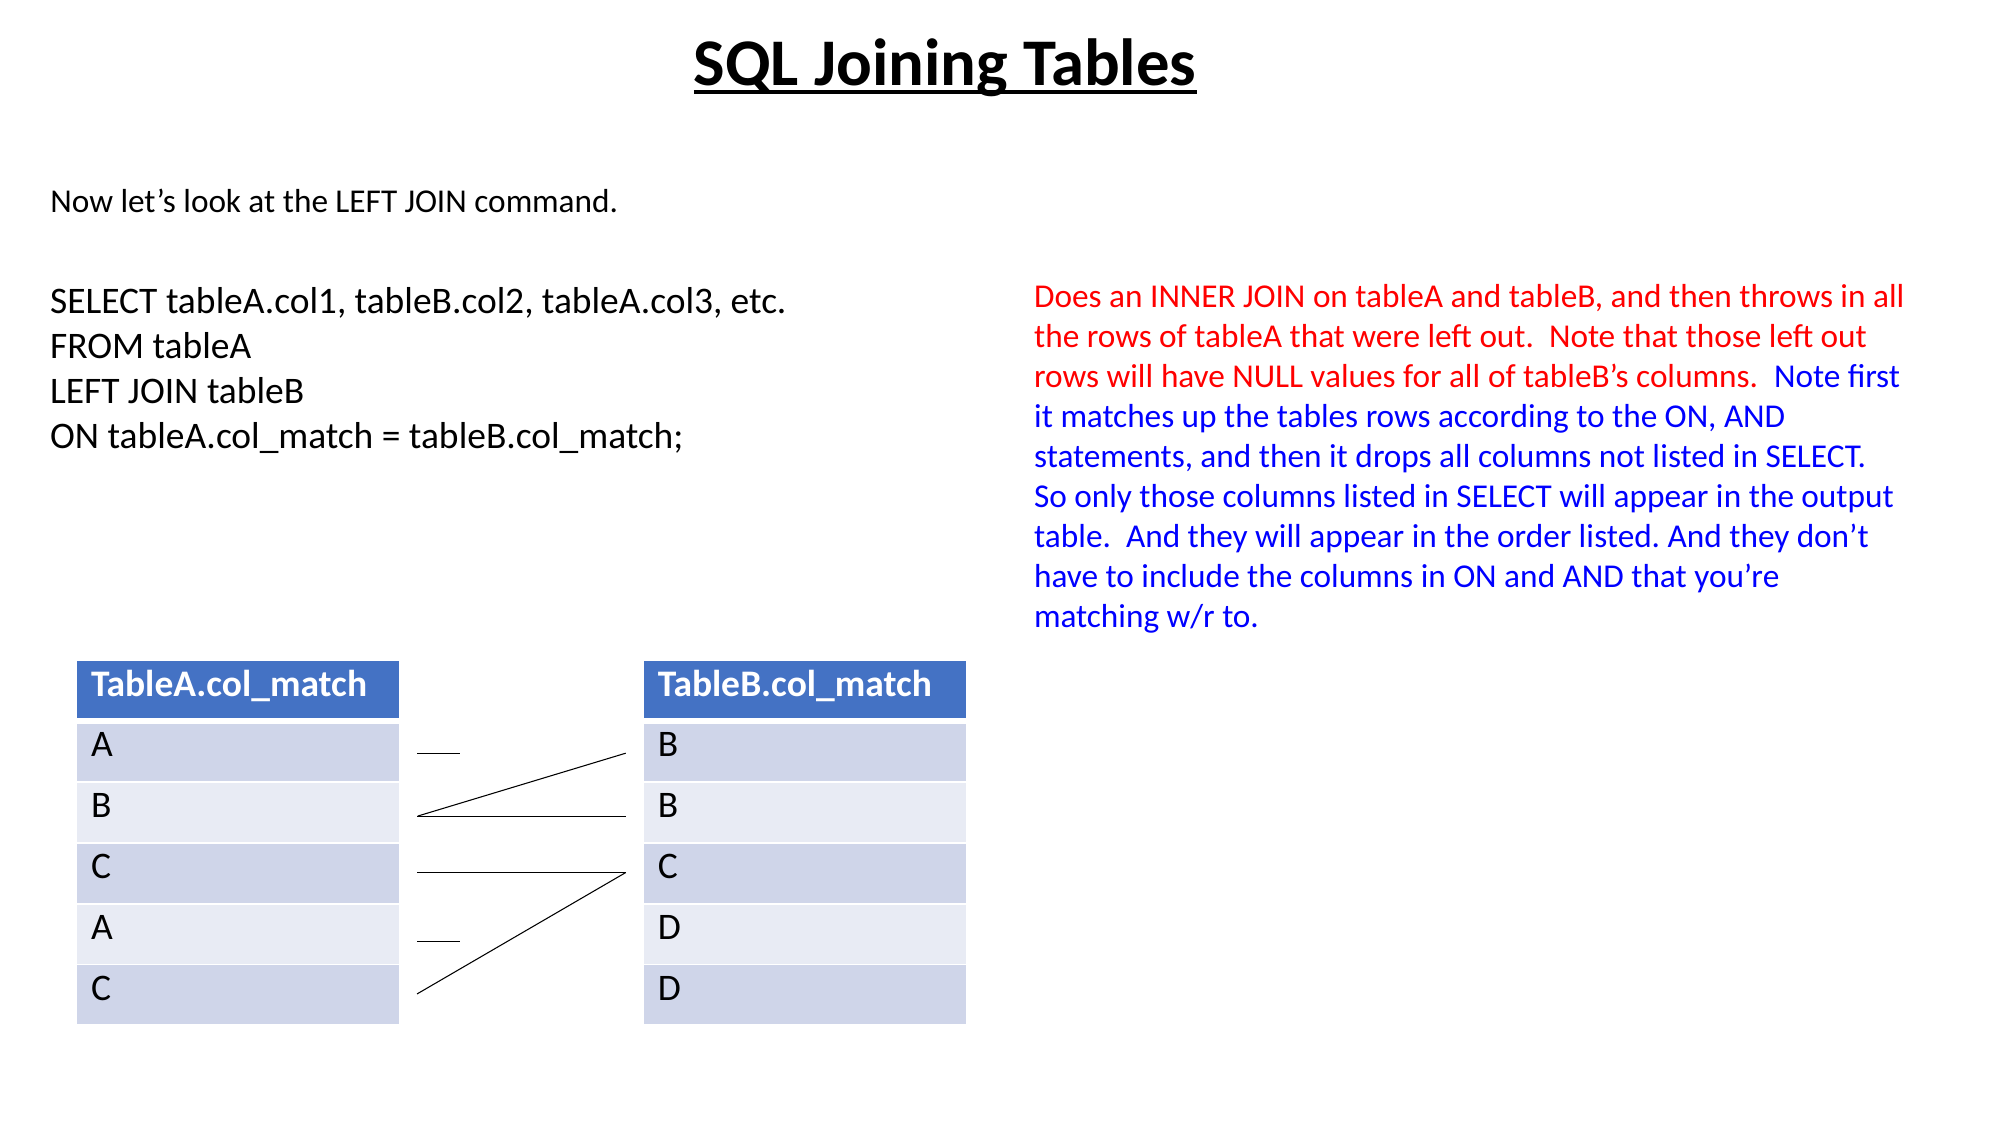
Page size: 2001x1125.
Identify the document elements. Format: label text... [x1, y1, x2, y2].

table_header TableB.col_match [644, 661, 966, 718]
table_cell D [644, 905, 966, 964]
text_box SQL Joining Tables [678, 11, 1212, 107]
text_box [417, 753, 626, 816]
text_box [417, 872, 626, 994]
table_cell A [77, 905, 399, 964]
table_cell D [644, 965, 966, 1024]
table_cell B [644, 724, 966, 781]
text_box SELECT tableA.col1, tableB.col2, tableA.col3, etc. FROM tableA LEFT JOIN tableB ON tableA.col_match = tableB.col_match; [35, 268, 825, 464]
table_cell C [77, 844, 399, 903]
table_cell C [644, 844, 966, 903]
table_cell C [77, 965, 399, 1024]
table_cell B [77, 783, 399, 842]
table_cell A [77, 724, 399, 781]
text_box Does an INNER JOIN on tableA and tableB, and then throws in all the rows of tableA that were left out. Note that those left out rows will have NULL values for all of tableB’s columns. Note first it matches up the tables rows according to the ON, AND statements, and then it drops all columns not listed in SELECT. So only those columns listed in SELECT will appear in the output table. And they will appear in the order listed. And they don’t have to include the columns in ON and AND that you’re matching w/r to. [1019, 266, 1926, 641]
text_box Now let’s look at the LEFT JOIN command. [35, 172, 677, 227]
table_cell B [644, 783, 966, 842]
table_header TableA.col_match [77, 661, 399, 718]
